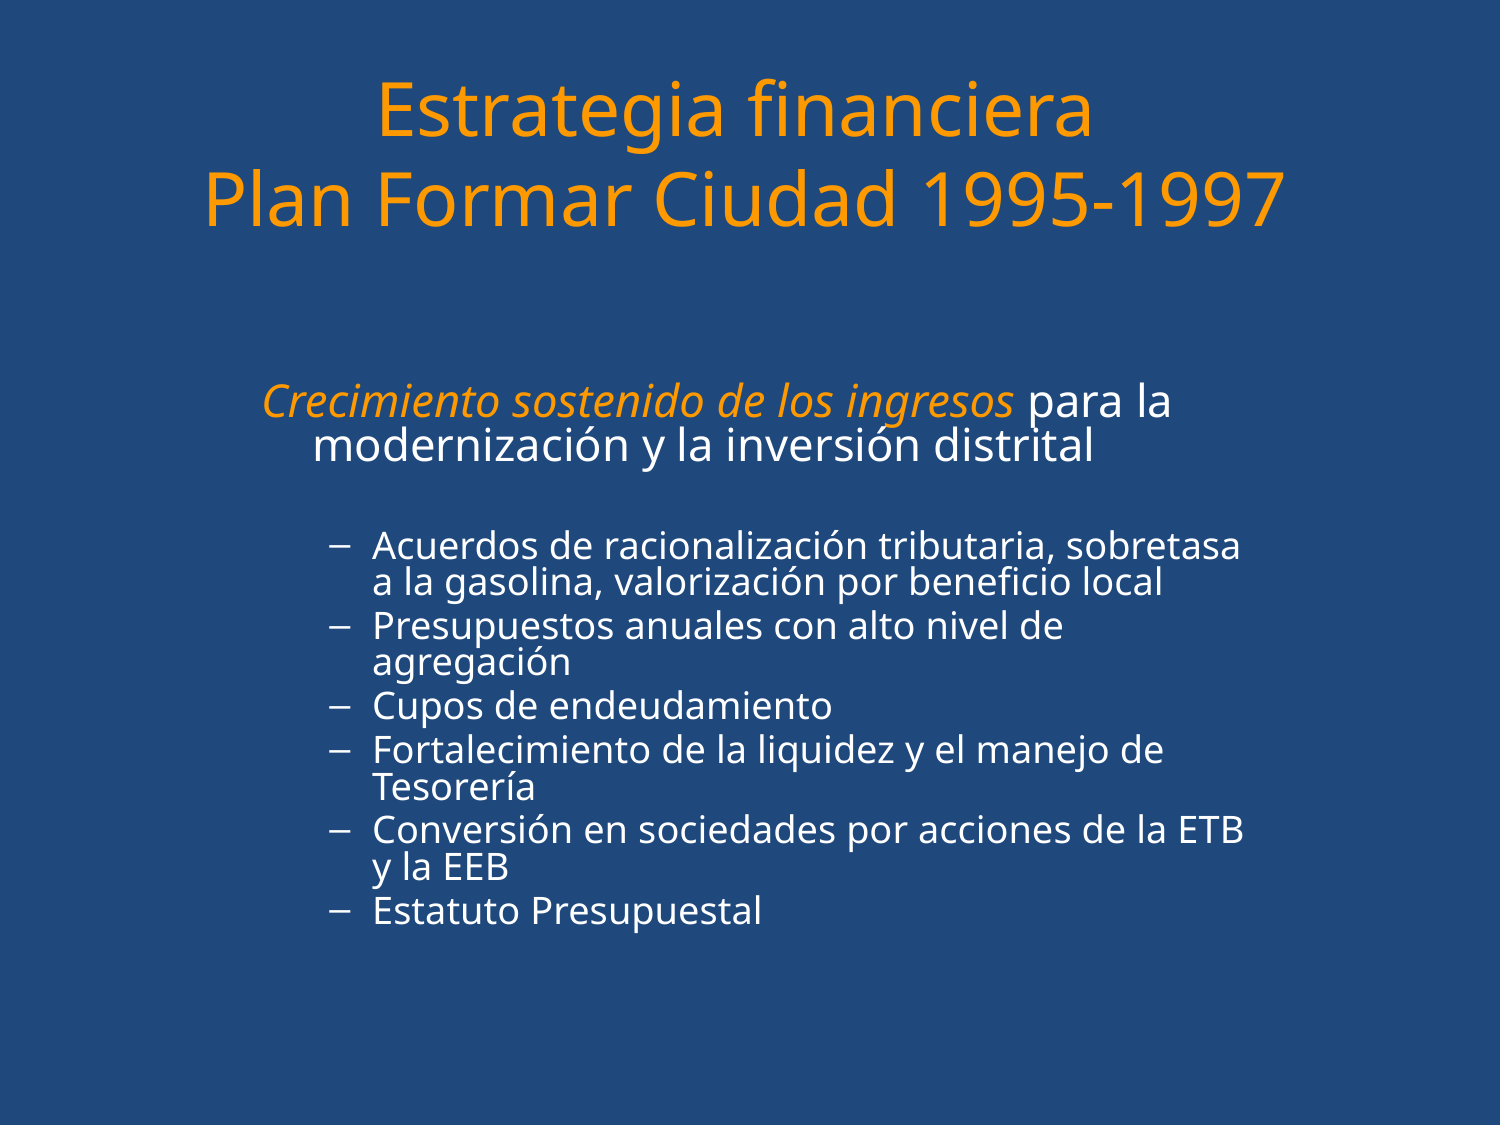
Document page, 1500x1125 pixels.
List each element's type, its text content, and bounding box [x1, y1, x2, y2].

title Estrategia financiera Plan Formar Ciudad 1995-1997 [70, 46, 1421, 256]
list Crecimiento sostenido de los ingresos para la modernización y la inversión distrital Acuerdos de racionalización tributaria, sobretasa a la gasolina, valorización por beneficio local Presupuestos anuales con alto nivel de agregación Cupos de endeudamiento Fortalecimiento de la liquidez y el manejo de Tesorería Conversión en sociedades por acciones de la ETB y la EEB Estatuto Presupuestal [246, 375, 1266, 964]
